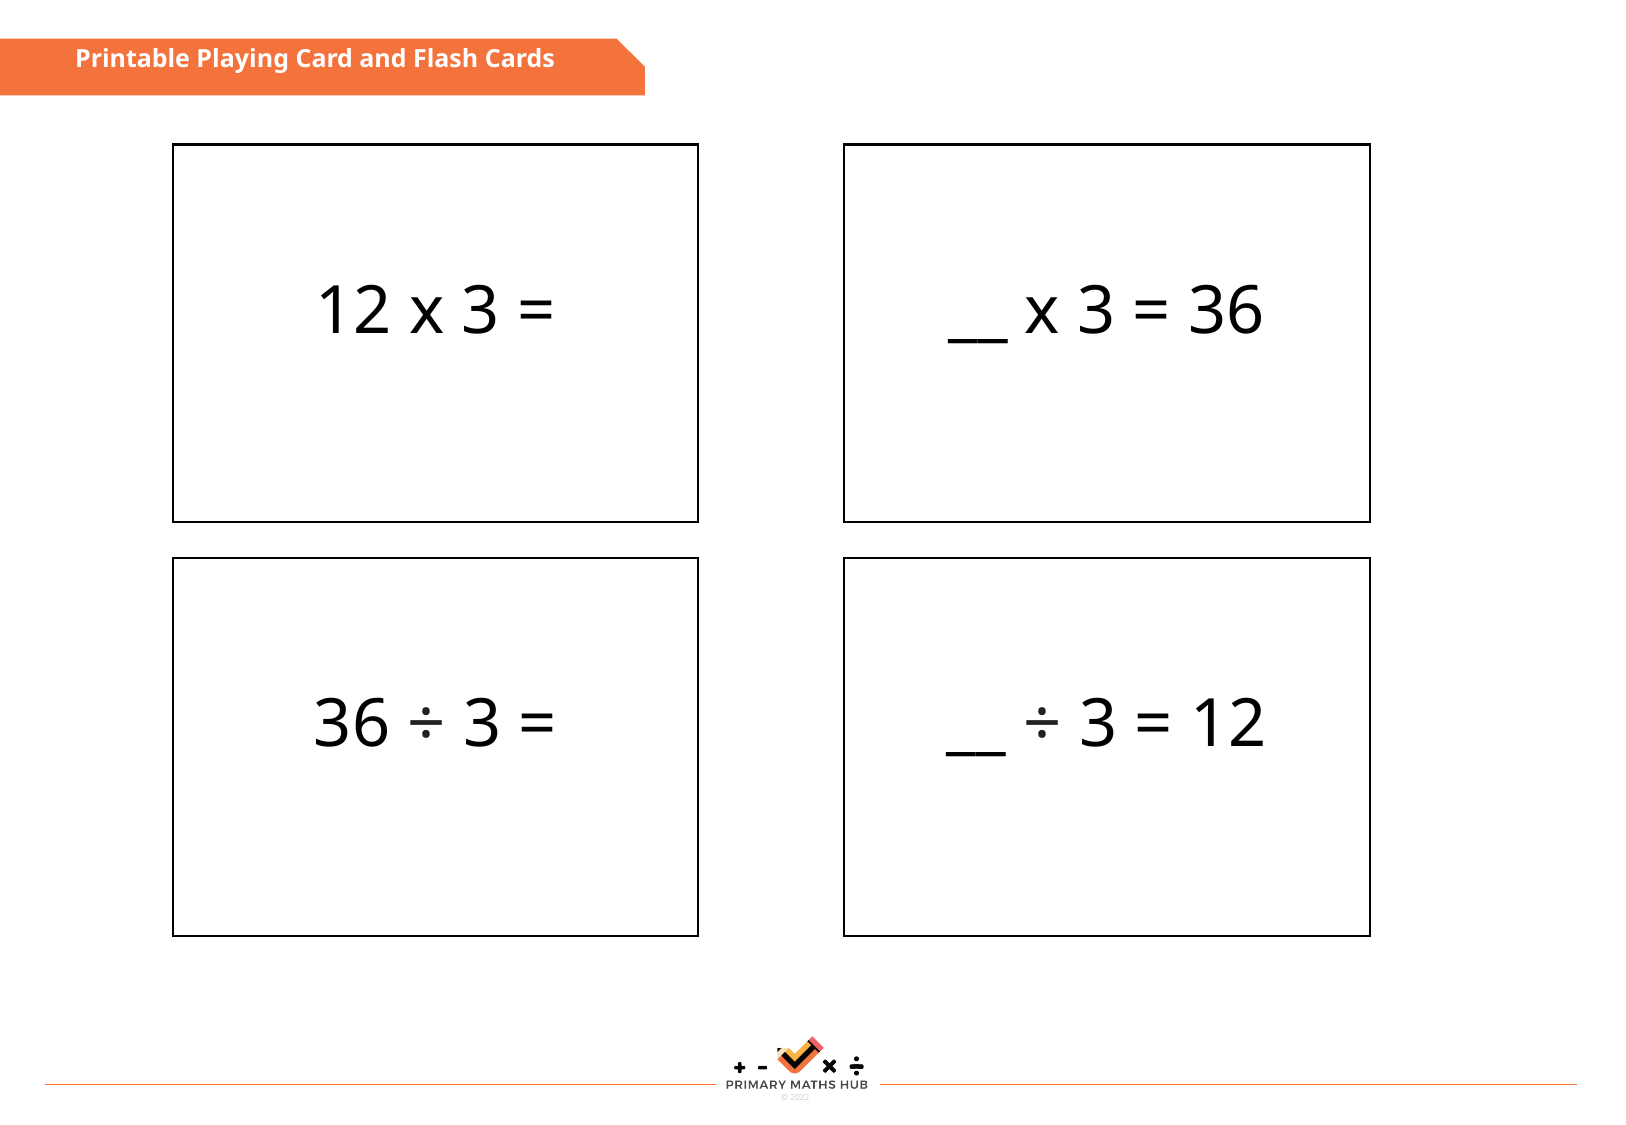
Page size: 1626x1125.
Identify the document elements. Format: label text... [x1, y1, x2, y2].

text_box [172, 143, 699, 259]
text_box [843, 557, 1371, 937]
text_box [843, 143, 1371, 523]
text_box __ ÷ 3 = 12 [844, 672, 1370, 768]
text_box Printable Playing Card and Flash Cards [0, 37, 646, 97]
text_box __ x 3 = 36 [844, 259, 1370, 355]
text_box [172, 355, 699, 523]
text_box 36 ÷ 3 = [172, 672, 699, 768]
text_box © 2022 [720, 1084, 870, 1110]
text_box [172, 768, 699, 937]
picture [722, 1034, 872, 1094]
text_box 12 x 3 = [172, 259, 699, 355]
text_box [172, 557, 699, 672]
